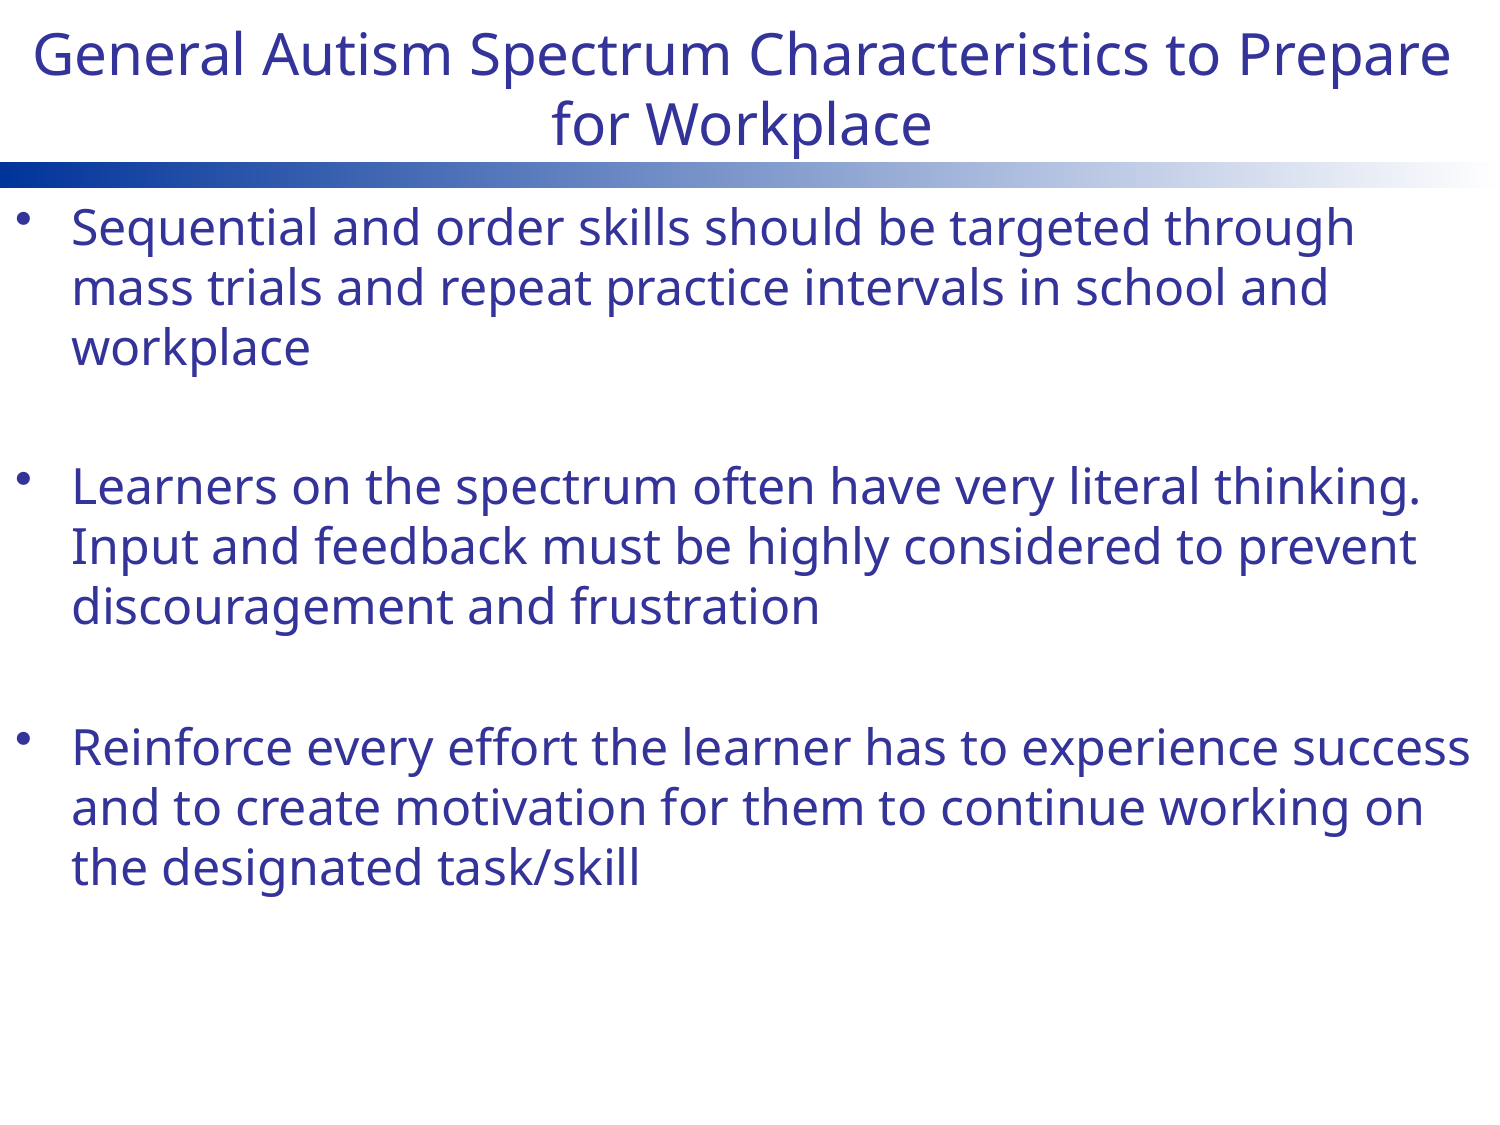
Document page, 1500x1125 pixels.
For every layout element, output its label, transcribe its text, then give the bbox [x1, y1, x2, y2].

title General Autism Spectrum Characteristics to Prepare for Workplace [0, 0, 1500, 175]
list Sequential and order skills should be targeted through mass trials and repeat practice intervals in school and workplace Learners on the spectrum often have very literal thinking. Input and feedback must be highly considered to prevent discouragement and frustration Reinforce every effort the learner has to experience success and to create motivation for them to continue working on the designated task/skill [0, 187, 1500, 1113]
